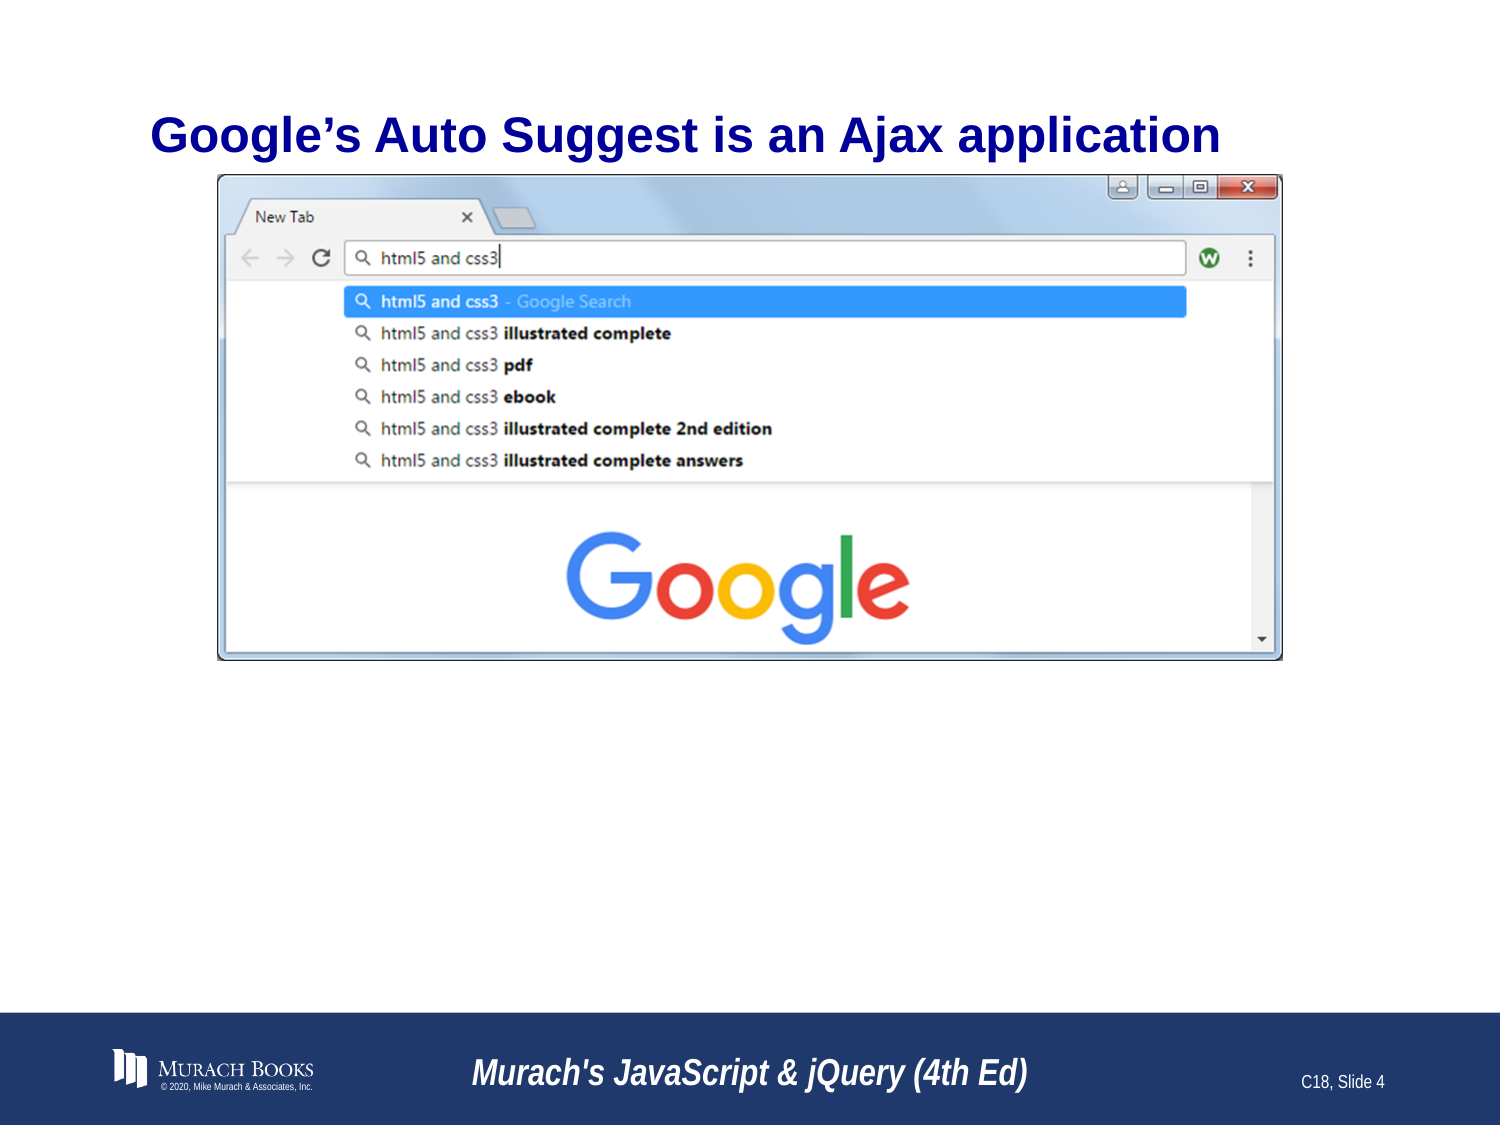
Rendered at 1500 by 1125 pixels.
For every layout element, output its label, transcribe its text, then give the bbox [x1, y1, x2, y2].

footer © 2020, Mike Murach & Associates, Inc. [12, 1025, 463, 1100]
title Google’s Auto Suggest is an Ajax application [150, 102, 1350, 164]
slide_number Murach's JavaScript & jQuery (4th Ed) [463, 1025, 1050, 1100]
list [217, 174, 1283, 662]
slide_number C18, Slide 4 [1087, 1025, 1400, 1100]
